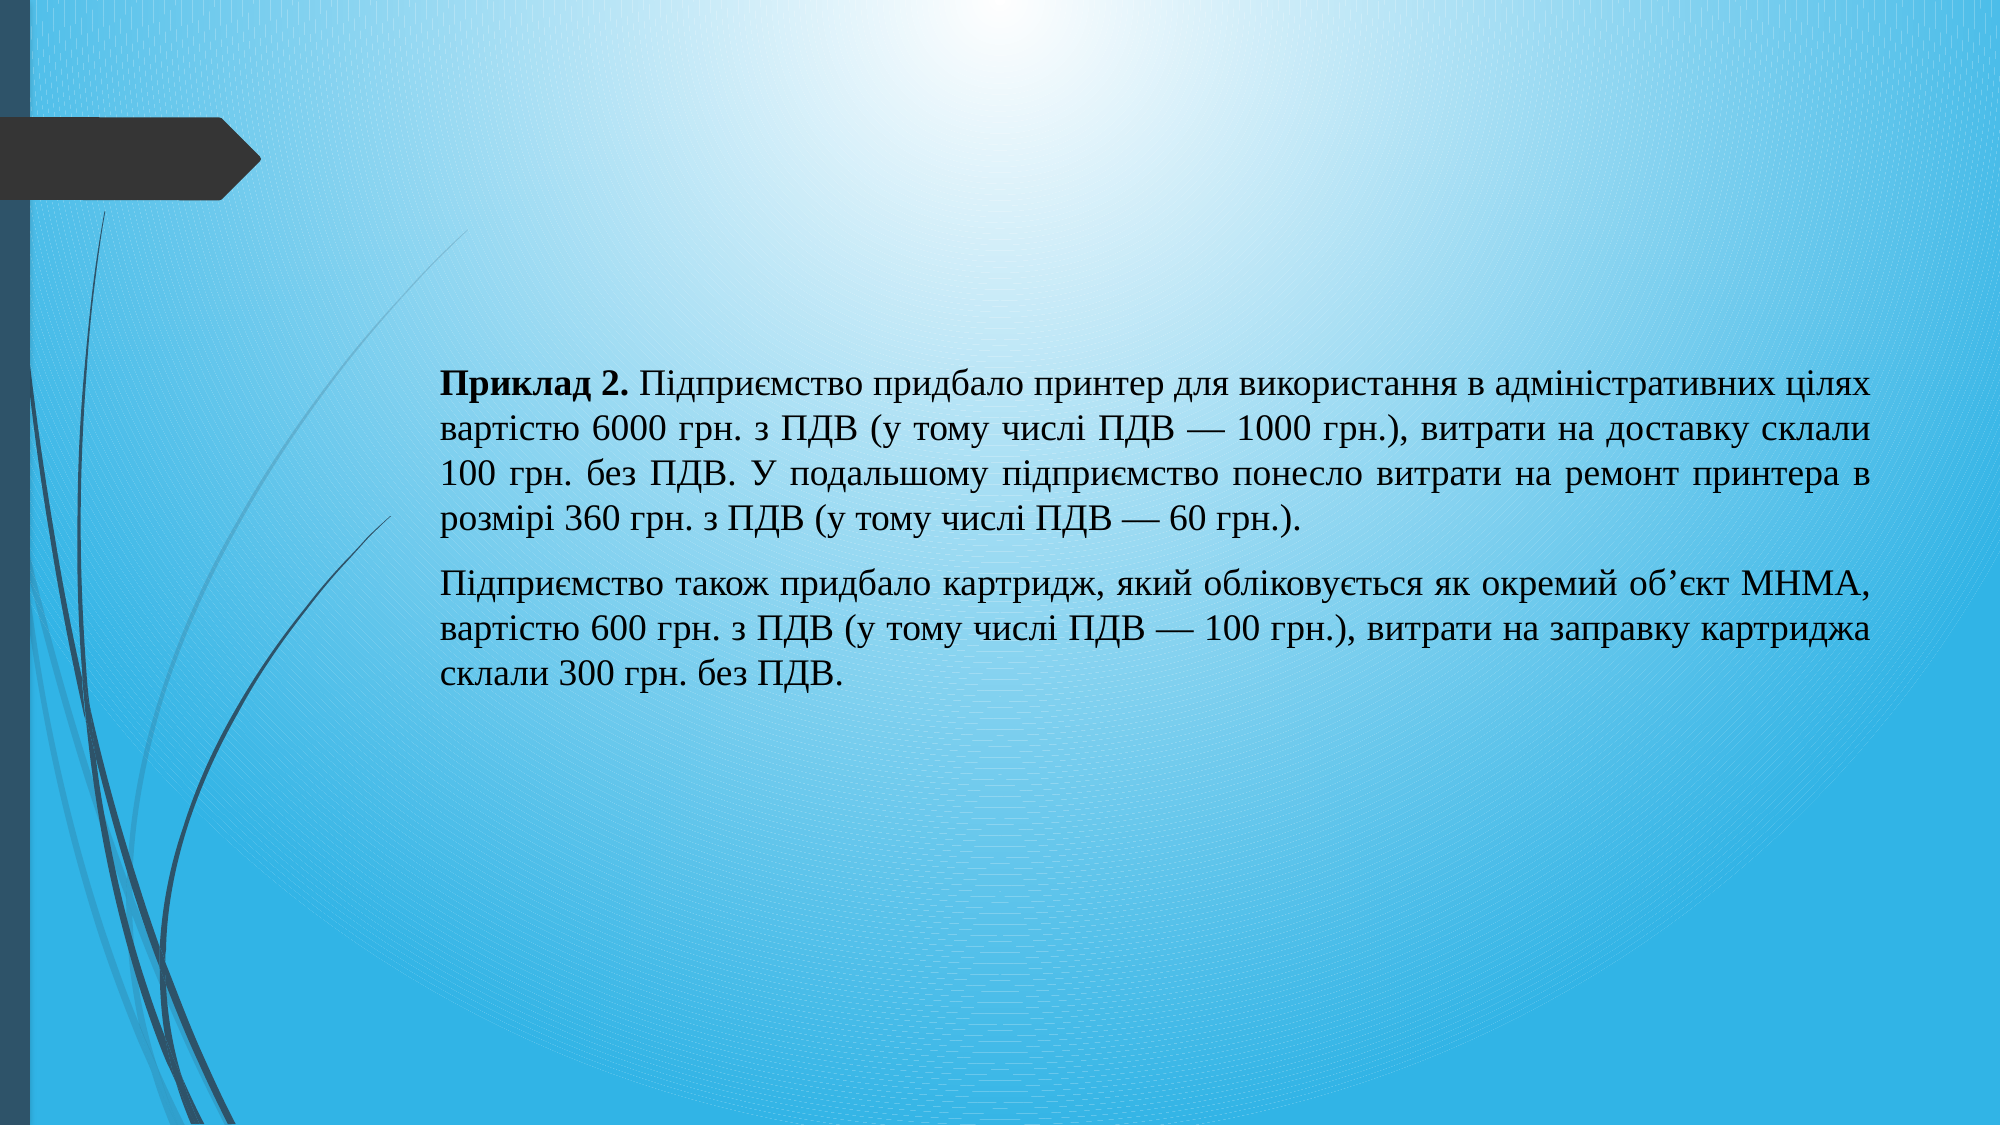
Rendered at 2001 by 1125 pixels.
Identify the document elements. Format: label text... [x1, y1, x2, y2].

list Приклад 2. Підприємство придбало принтер для використання в адміністративних цілях вартістю 6000 грн. з ПДВ (у тому числі ПДВ — 1000 грн.), витрати на доставку склали 100 грн. без ПДВ. У подальшому підприємство понесло витрати на ремонт принтера в розмірі 360 грн. з ПДВ (у тому числі ПДВ — 60 грн.). Підприємство також придбало картридж, який обліковується як окремий об’єкт МНМА, вартістю 600 грн. з ПДВ (у тому числі ПДВ — 100 грн.), витрати на заправку картриджа склали 300 грн. без ПДВ. [424, 350, 1888, 970]
